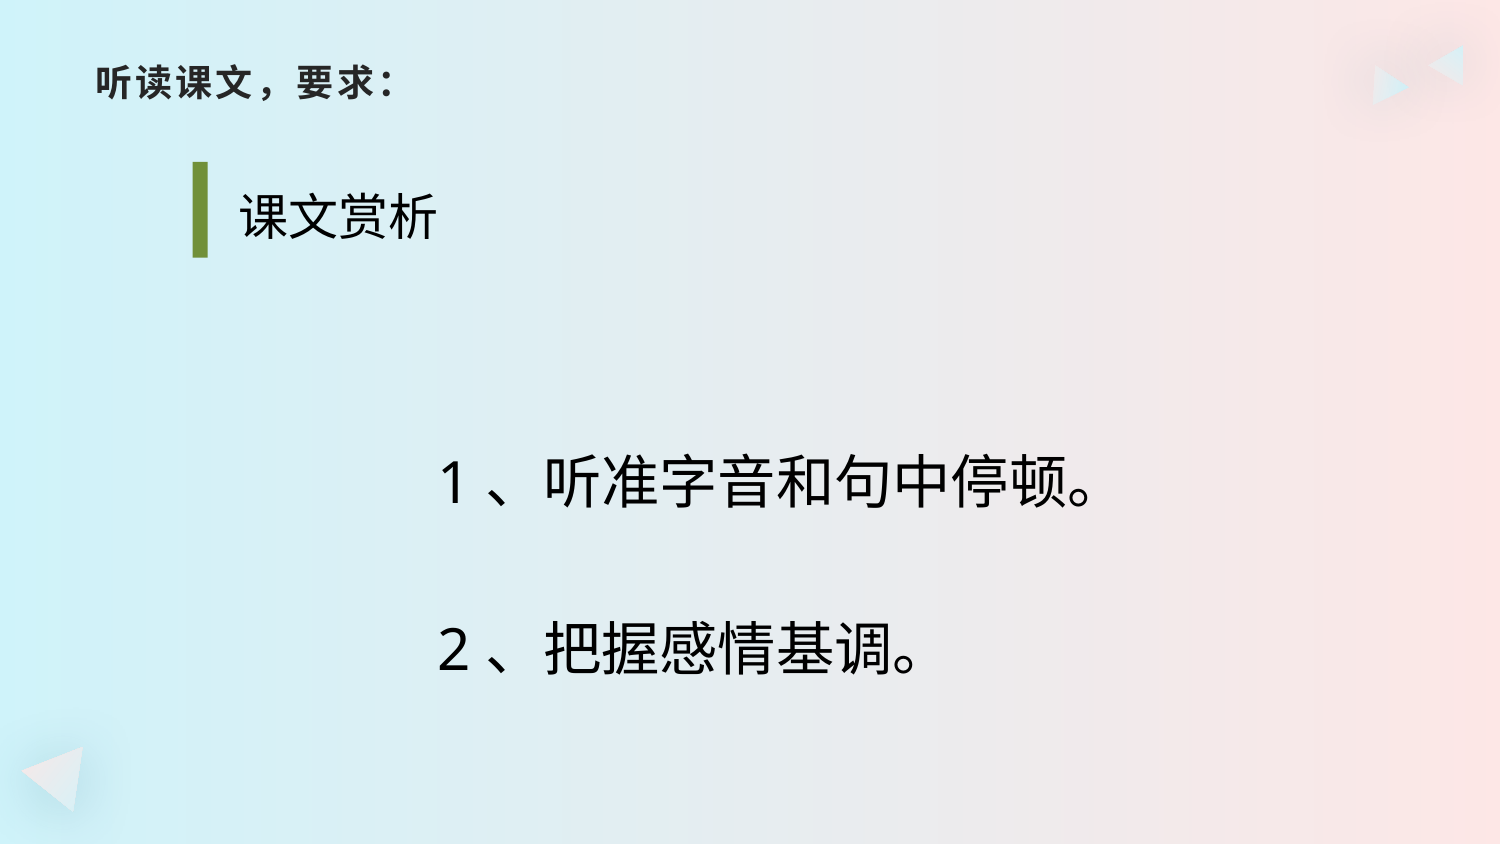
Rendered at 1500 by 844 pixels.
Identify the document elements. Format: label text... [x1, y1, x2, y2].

title 听读课文，要求： [82, 54, 1418, 109]
text_box [192, 161, 209, 259]
text_box 课文赏析 [227, 167, 506, 251]
text_box 1、听准字音和句中停顿。 2、把握感情基调。 [426, 447, 1110, 717]
